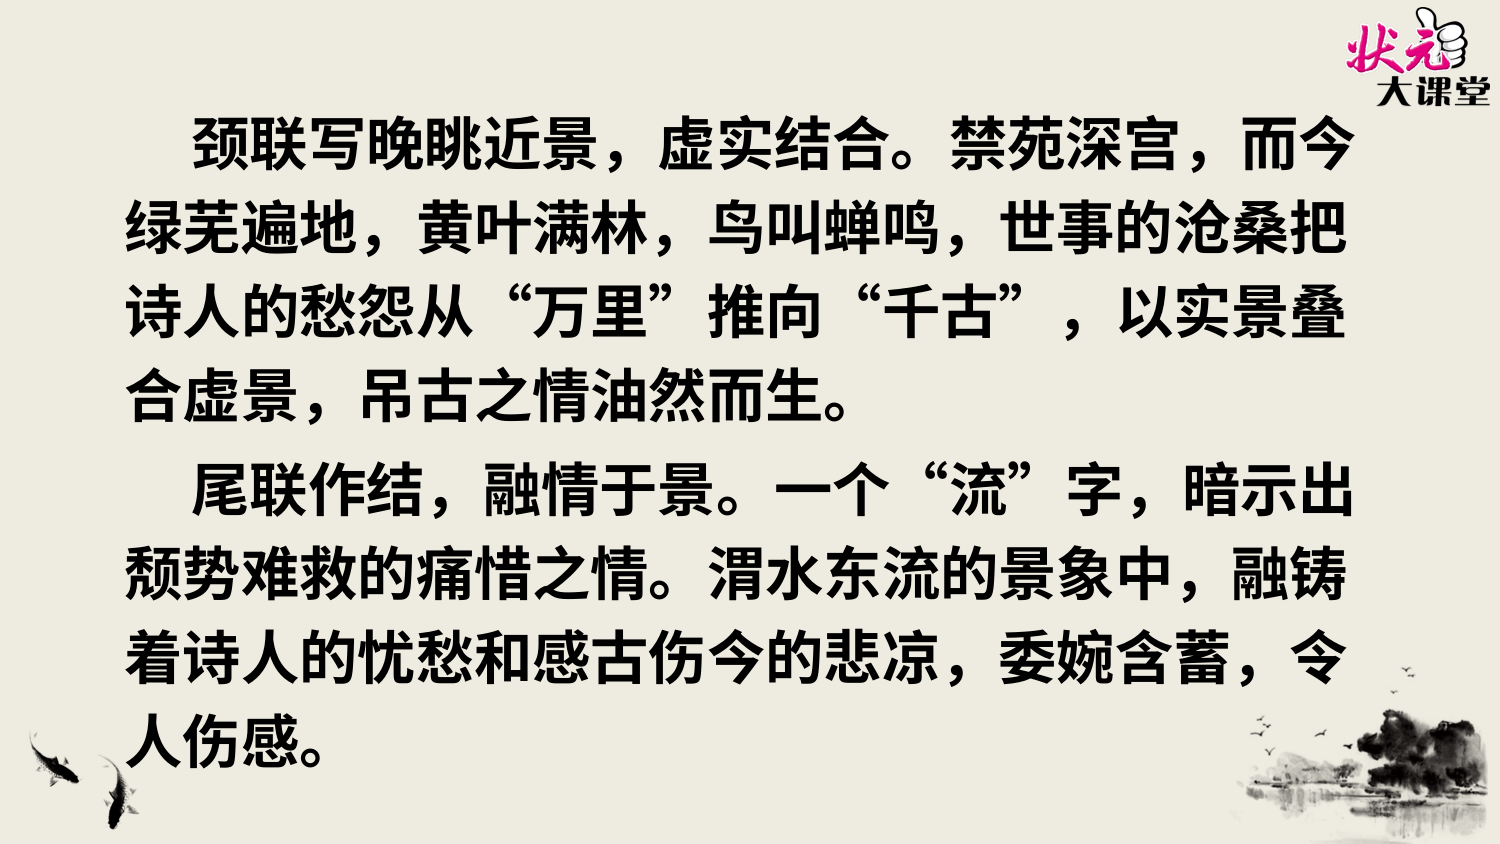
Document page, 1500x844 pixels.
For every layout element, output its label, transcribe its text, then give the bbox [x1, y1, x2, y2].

picture [0, 0, 1500, 844]
text_box 颈联写晚眺近景，虚实结合。禁苑深宫，而今绿芜遍地，黄叶满林，鸟叫蝉鸣，世事的沧桑把诗人的愁怨从“万里”推向“千古”，以实景叠合虚景，吊古之情油然而生。 尾联作结，融情于景。一个“流”字，暗示出颓势难救的痛惜之情。渭水东流的景象中，融铸着诗人的忧愁和感古伤今的悲凉，委婉含蓄，令人伤感。 [110, 85, 1383, 783]
